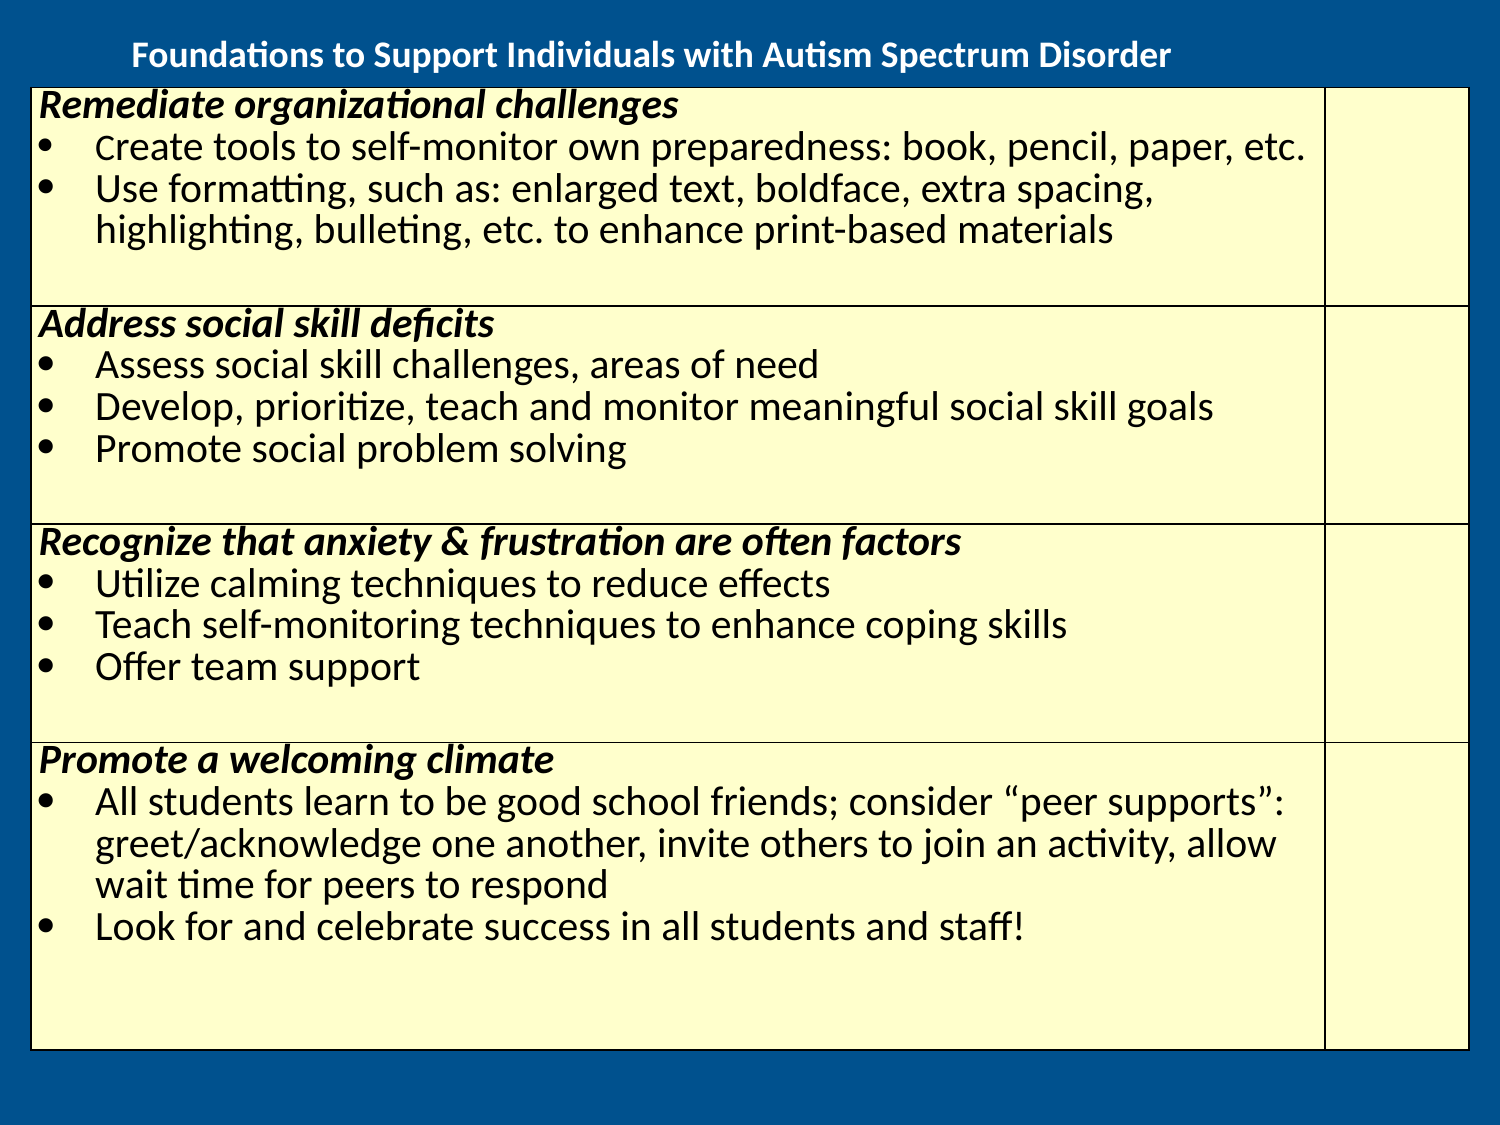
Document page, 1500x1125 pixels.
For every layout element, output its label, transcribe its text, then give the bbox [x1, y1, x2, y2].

table_cell [1326, 307, 1468, 523]
table_cell Recognize that anxiety & frustration are often factors Utilize calming techniques to reduce effects Teach self-monitoring techniques to enhance coping skills Offer team support [32, 525, 1324, 742]
table_header [1326, 88, 1468, 305]
table_cell Promote a welcoming climate All students learn to be good school friends; consider “peer supports”: greet/acknowledge one another, invite others to join an activity, allow wait time for peers to respond Look for and celebrate success in all students and staff! [32, 743, 1324, 1049]
text_box Foundations to Support Individuals with Autism Spectrum Disorder [116, 22, 1189, 128]
text_box [0, 0, 1500, 75]
table_cell [1326, 525, 1468, 742]
table_cell Address social skill deficits Assess social skill challenges, areas of need Develop, prioritize, teach and monitor meaningful social skill goals Promote social problem solving [32, 307, 1324, 523]
table_header Remediate organizational challenges Create tools to self-monitor own preparedness: book, pencil, paper, etc. Use formatting, such as: enlarged text, boldface, extra spacing, highlighting, bulleting, etc. to enhance print-based materials [32, 88, 1324, 305]
table_cell [1326, 743, 1468, 1049]
